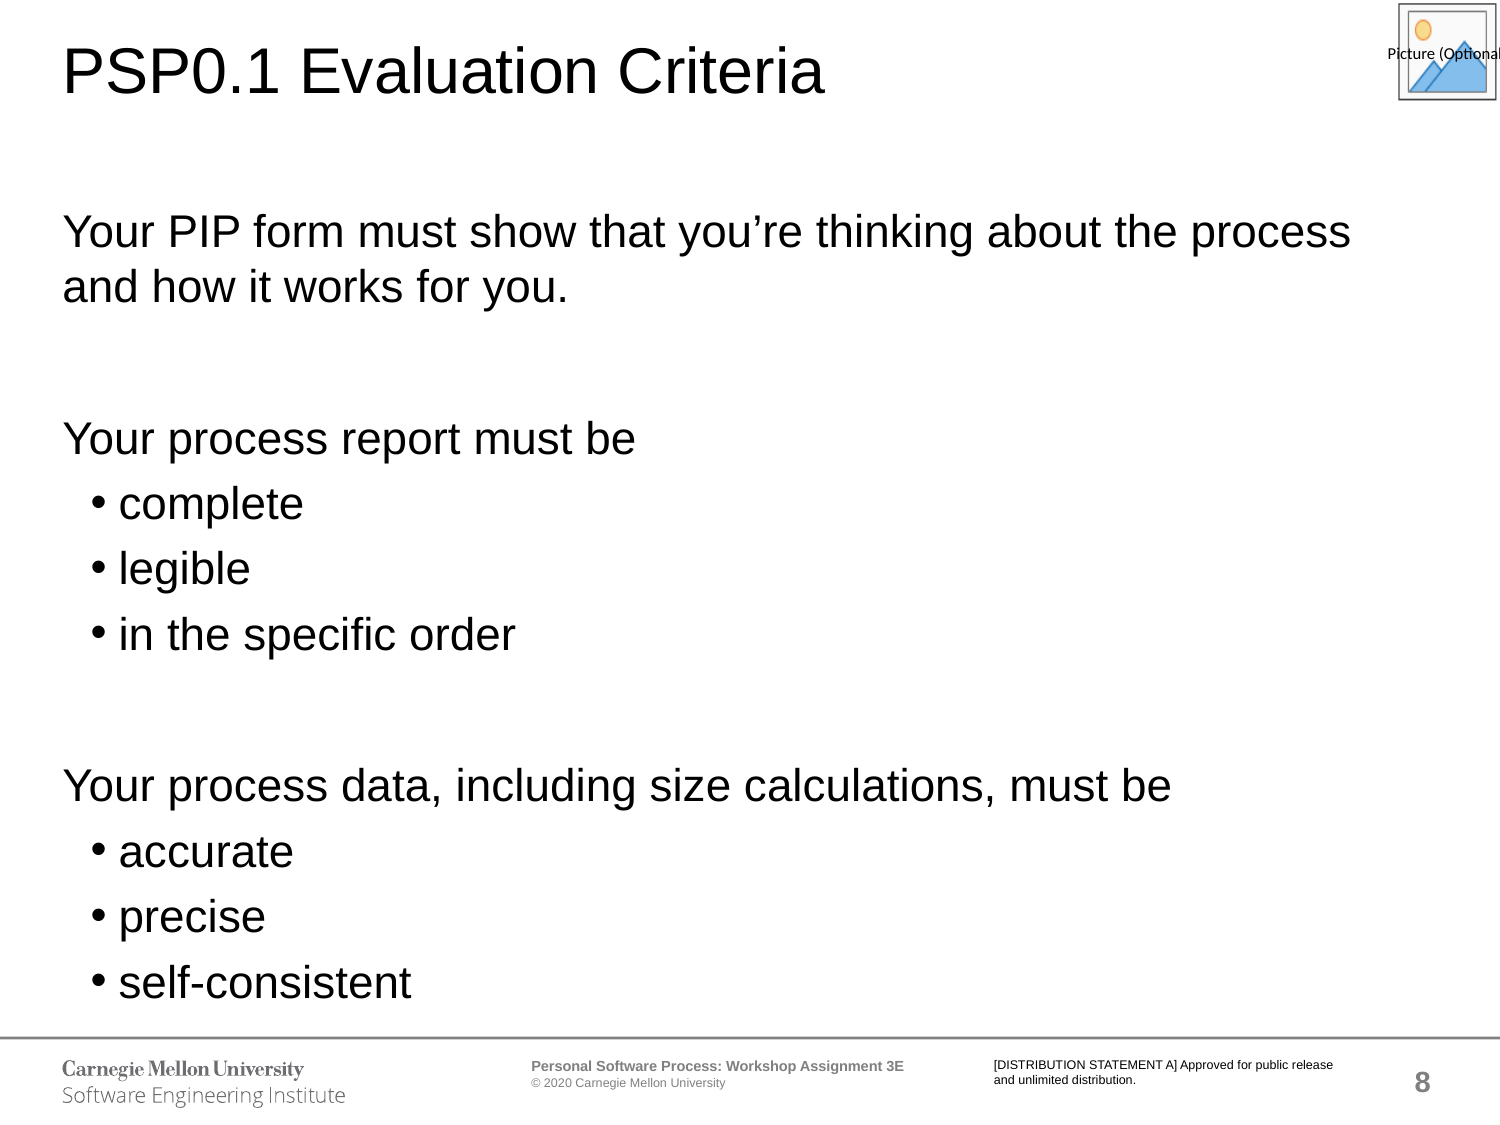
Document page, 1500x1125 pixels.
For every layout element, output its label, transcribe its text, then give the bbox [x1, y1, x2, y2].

title PSP0.1 Evaluation Criteria [62, 37, 1338, 182]
picture [1394, 0, 1500, 105]
list Your PIP form must show that you’re thinking about the process and how it works for you. Your process report must be complete legible in the specific order Your process data, including size calculations, must be accurate precise self-consistent [62, 201, 1431, 1000]
